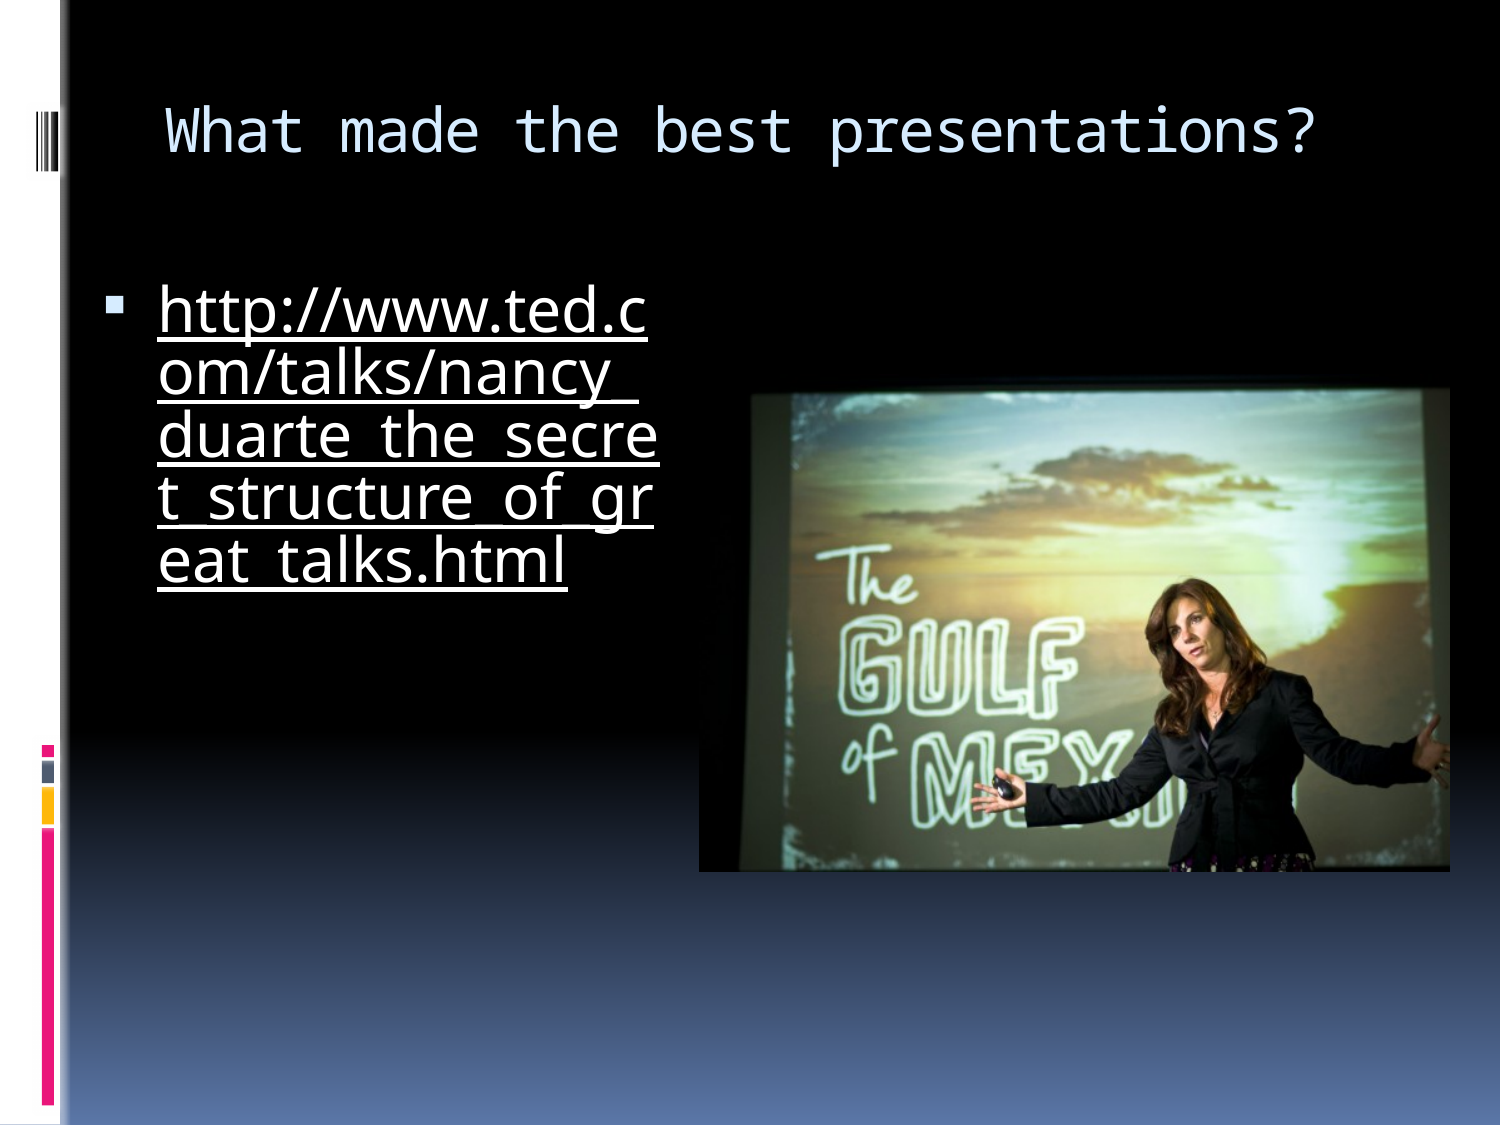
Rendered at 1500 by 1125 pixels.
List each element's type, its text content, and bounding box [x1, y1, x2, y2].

list http://www.ted.com/talks/nancy_duarte_the_secret_structure_of_great_talks.html [75, 262, 675, 1025]
title What made the best presentations? [150, 83, 1425, 234]
picture [699, 374, 1451, 873]
